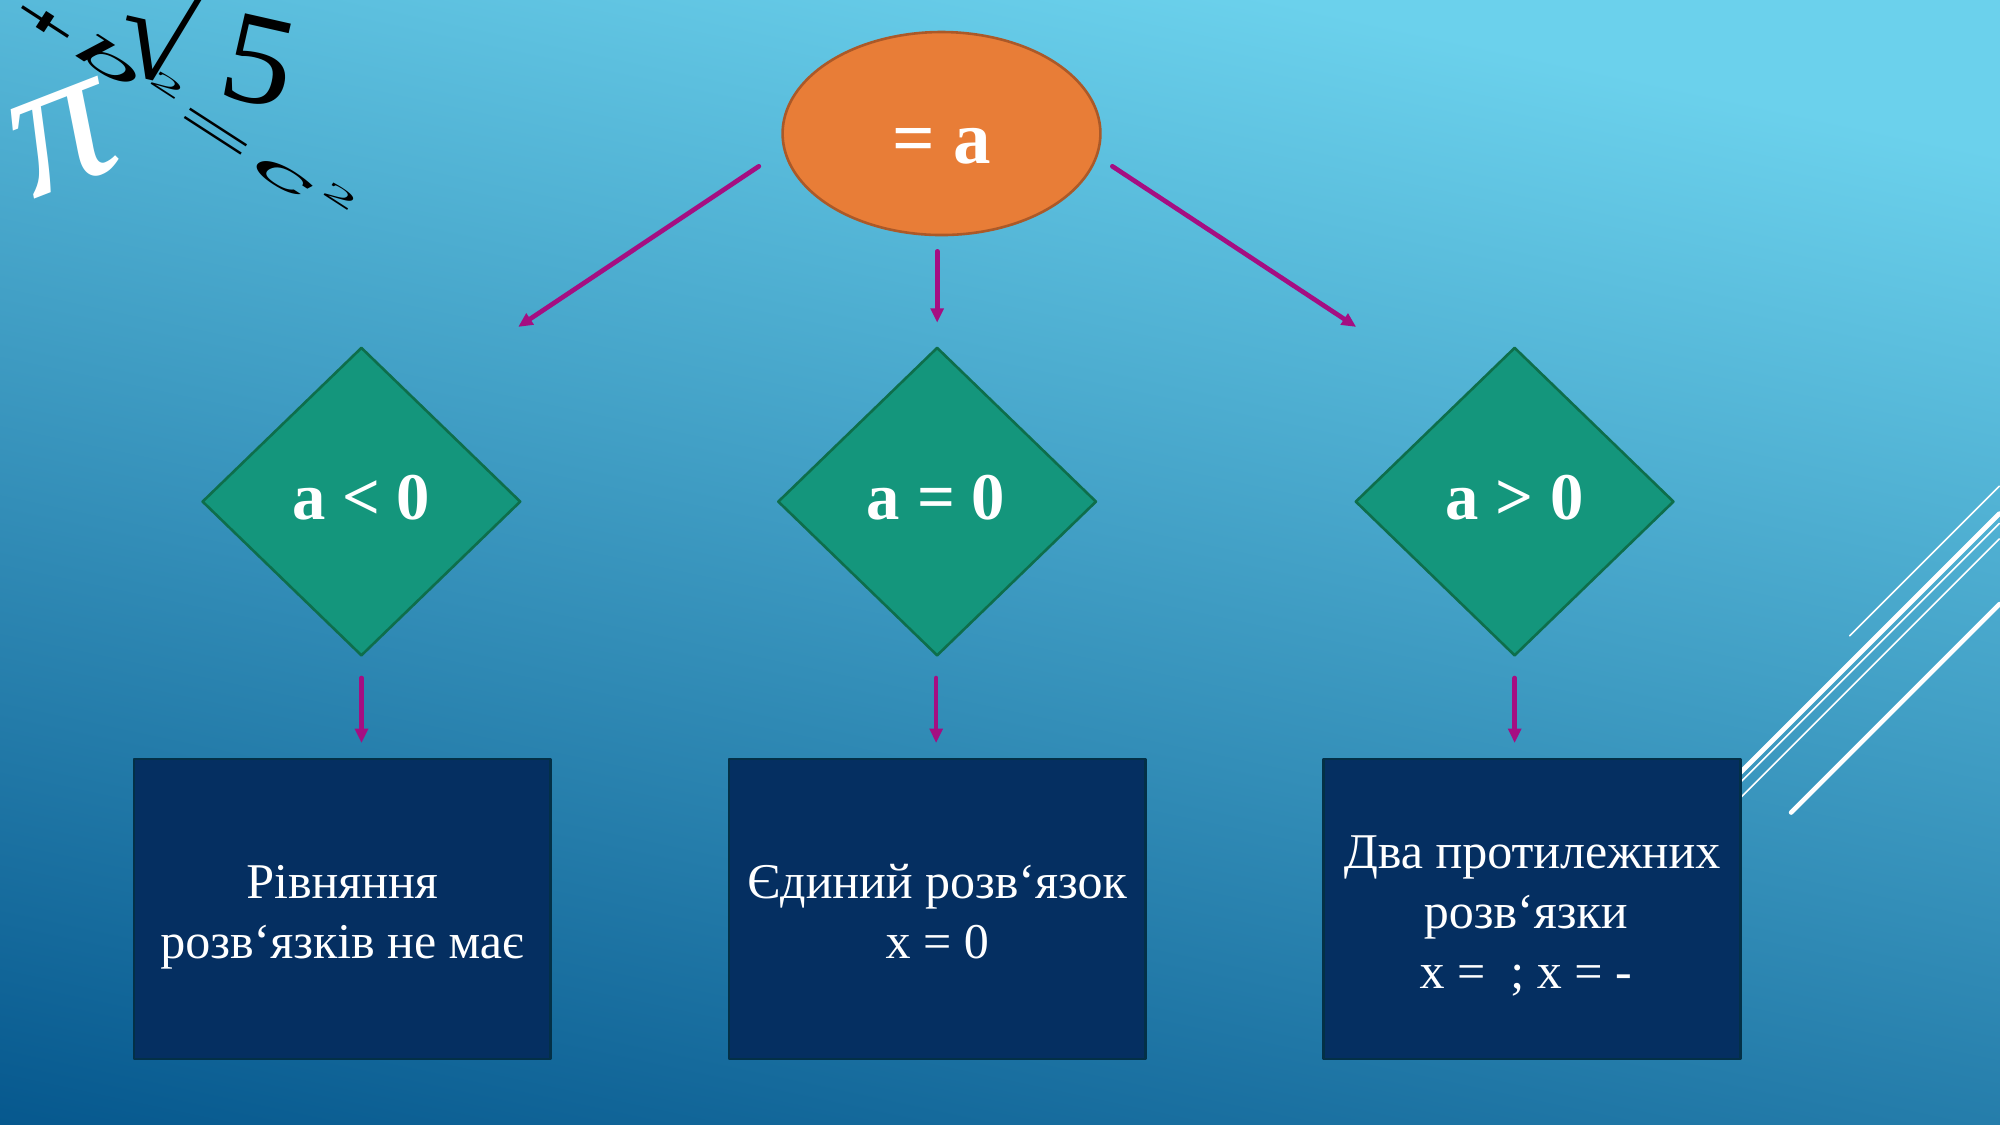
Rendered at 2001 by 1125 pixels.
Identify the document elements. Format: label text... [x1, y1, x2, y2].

text_box a > 0 [1430, 445, 1599, 541]
text_box π [0, 0, 126, 249]
text_box Рівняння розв‘язків не має [133, 758, 552, 1060]
text_box a = 0 [852, 445, 1021, 586]
text_box [863, 586, 1011, 657]
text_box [1112, 166, 1357, 327]
text_box [287, 586, 435, 657]
text_box a < 0 [277, 445, 446, 586]
text_box [777, 346, 1098, 576]
text_box [201, 346, 522, 576]
text_box [1354, 346, 1675, 657]
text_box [518, 166, 760, 327]
text_box Єдиний розв‘язок х = 0 [728, 758, 1147, 1060]
